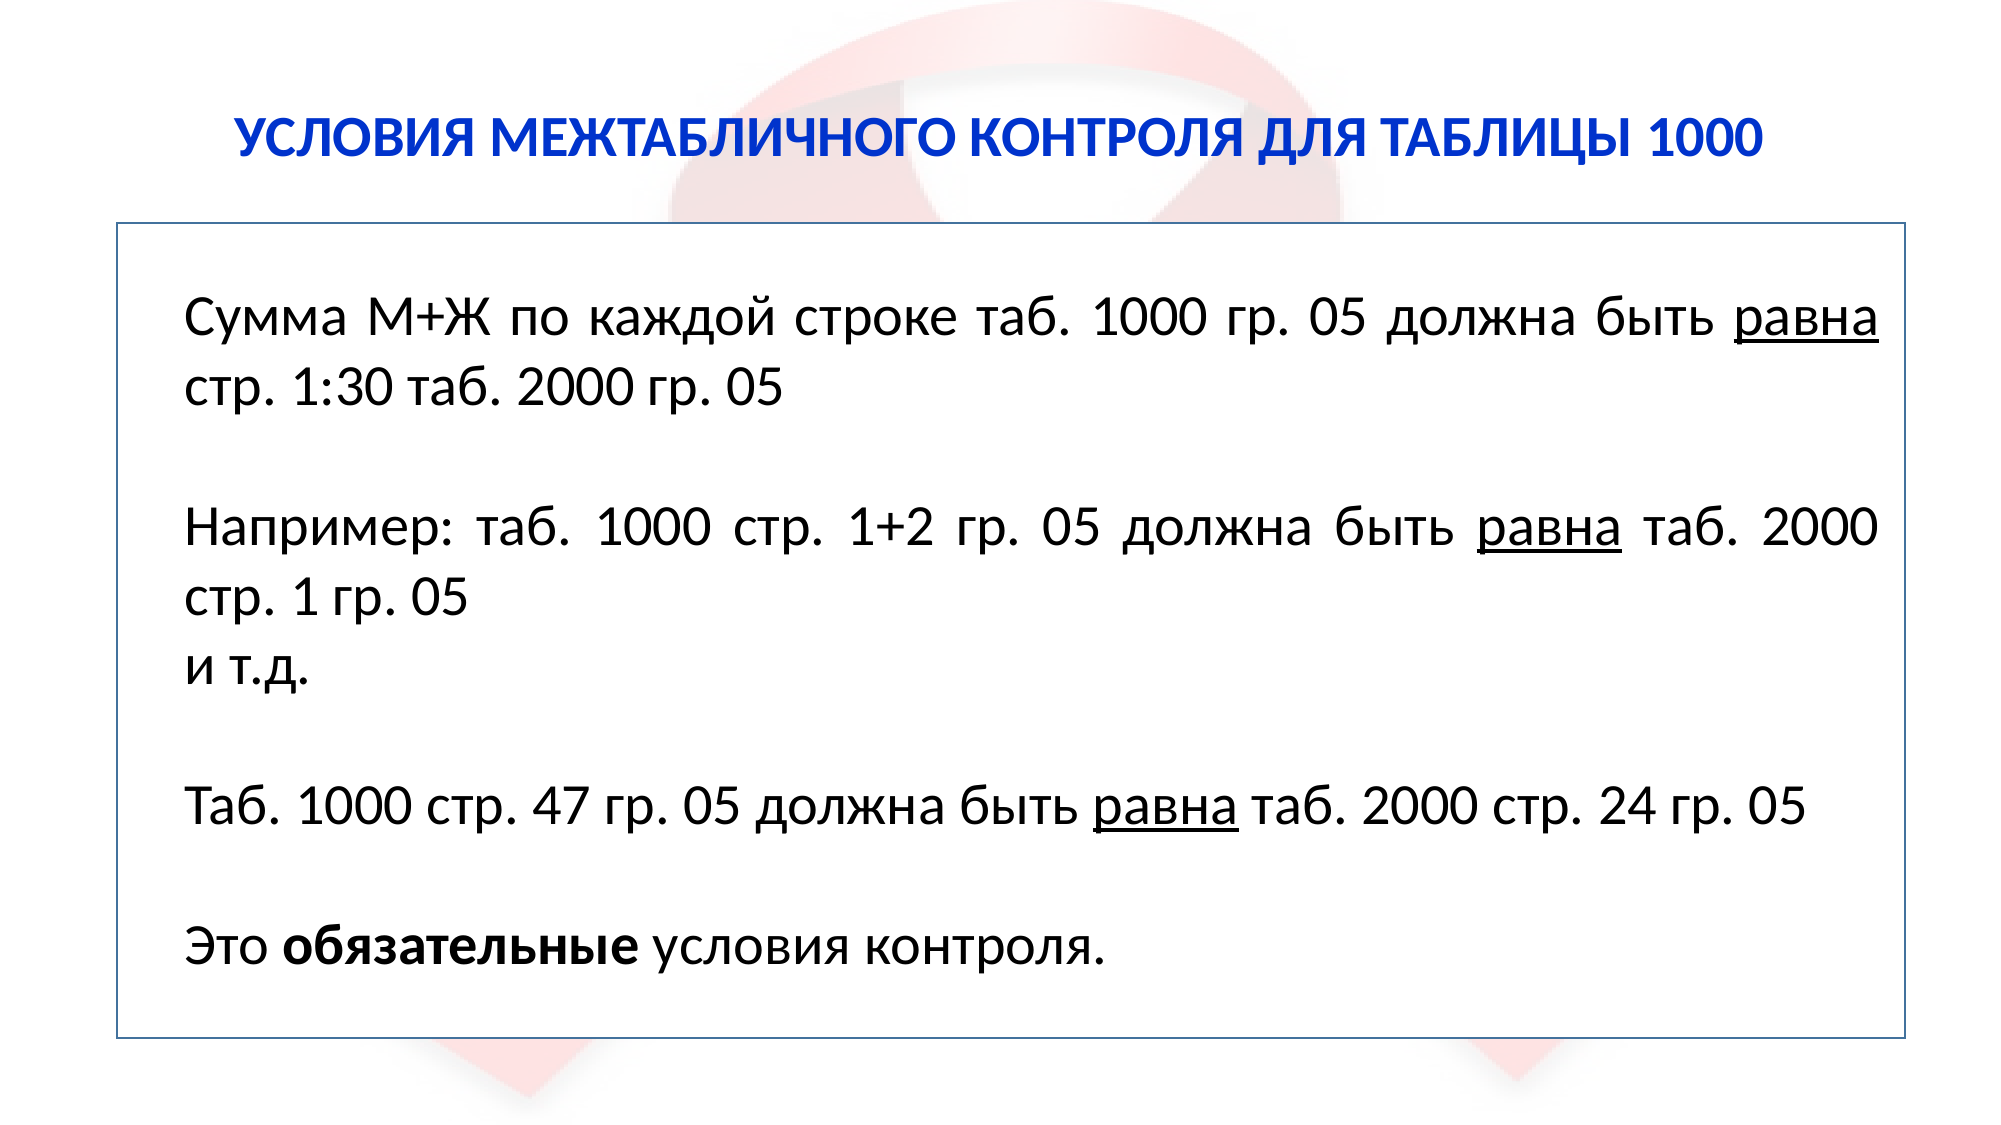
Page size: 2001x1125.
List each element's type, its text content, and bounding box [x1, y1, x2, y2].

list Сумма М+Ж по каждой строке таб. 1000 гр. 05 должна быть равна стр. 1:30 таб. 2000 гр. 05 Например: таб. 1000 стр. 1+2 гр. 05 должна быть равна таб. 2000 стр. 1 гр. 05 и т.д. Таб. 1000 стр. 47 гр. 05 должна быть равна таб. 2000 стр. 24 гр. 05 Это обязательные условия контроля. [169, 269, 1895, 984]
title УСЛОВИЯ МЕЖТАБЛИЧНОГО КОНТРОЛЯ ДЛЯ ТАБЛИЦЫ 1000 [137, 59, 1863, 278]
text_box [116, 222, 1906, 1039]
